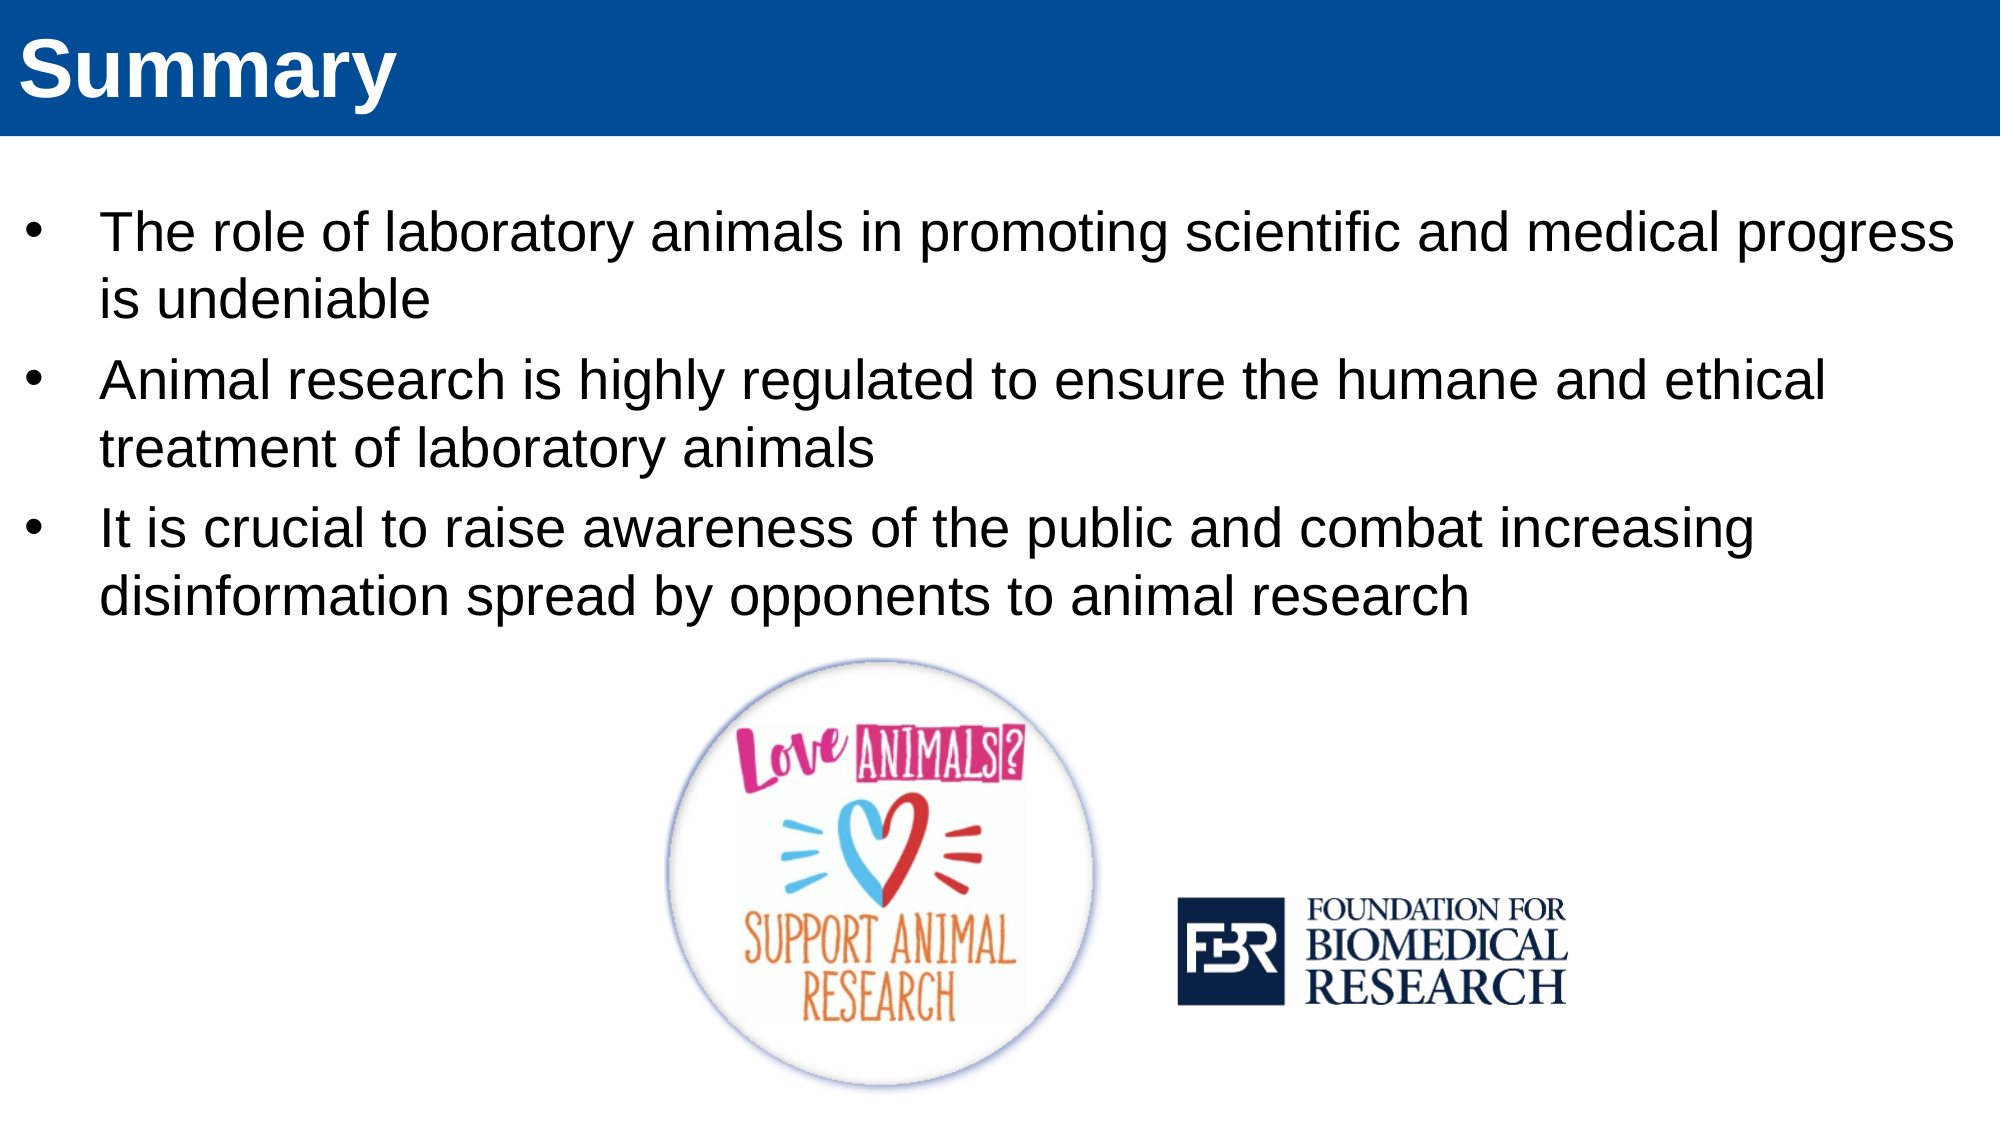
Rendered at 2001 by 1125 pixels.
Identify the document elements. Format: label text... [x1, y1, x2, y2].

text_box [664, 657, 1577, 1095]
title Summary [0, 0, 417, 158]
text_box The role of laboratory animals in promoting scientific and medical progress is undeniable Animal research is highly regulated to ensure the humane and ethical treatment of laboratory animals It is crucial to raise awareness of the public and combat increasing disinformation spread by opponents to animal research [0, 187, 1980, 764]
text_box [417, 0, 2000, 137]
